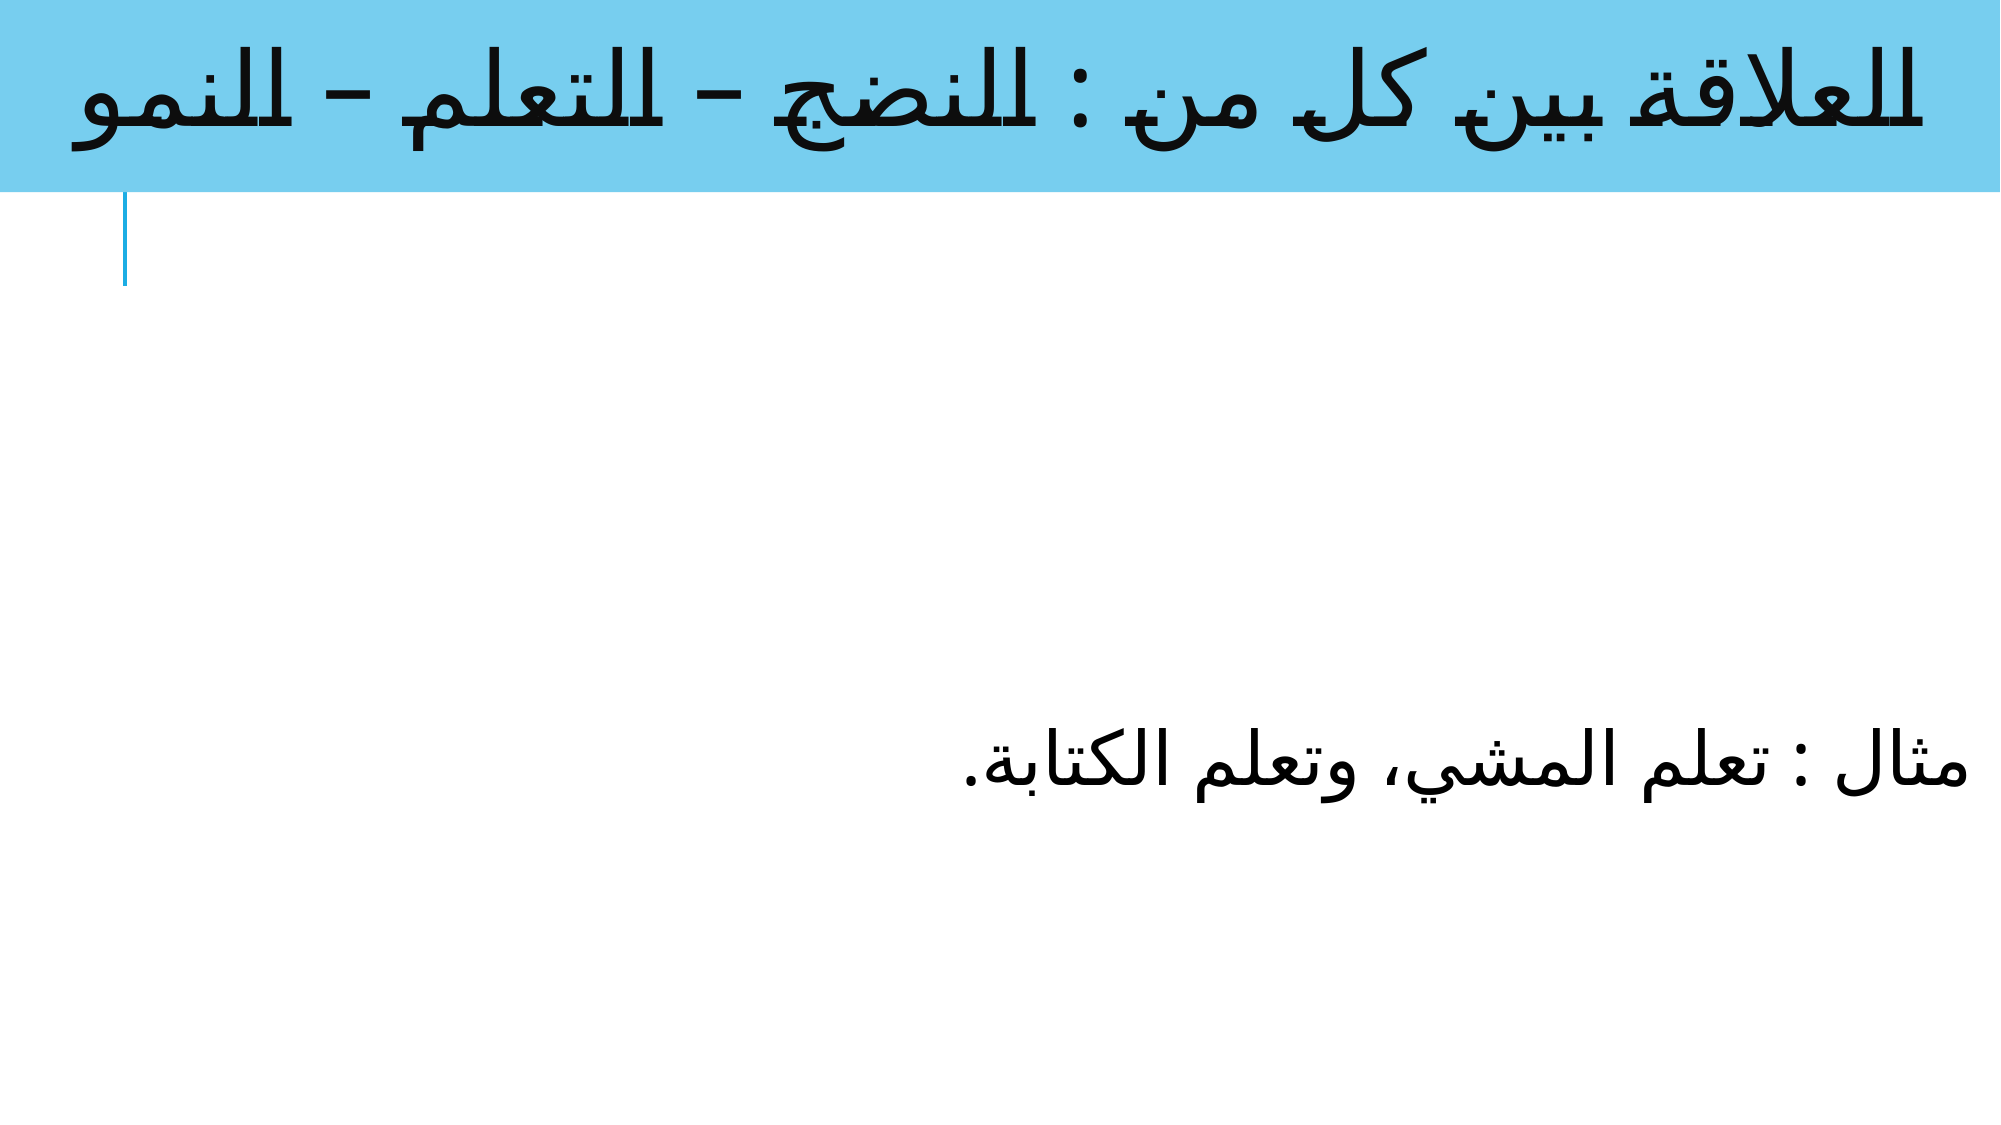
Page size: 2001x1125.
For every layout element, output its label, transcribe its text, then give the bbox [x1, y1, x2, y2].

title العلاقة بين كل من : النضج – التعلم – النمو [0, 0, 2000, 193]
list مثال : تعلم المشي، وتعلم الكتابة. [0, 393, 2000, 1063]
